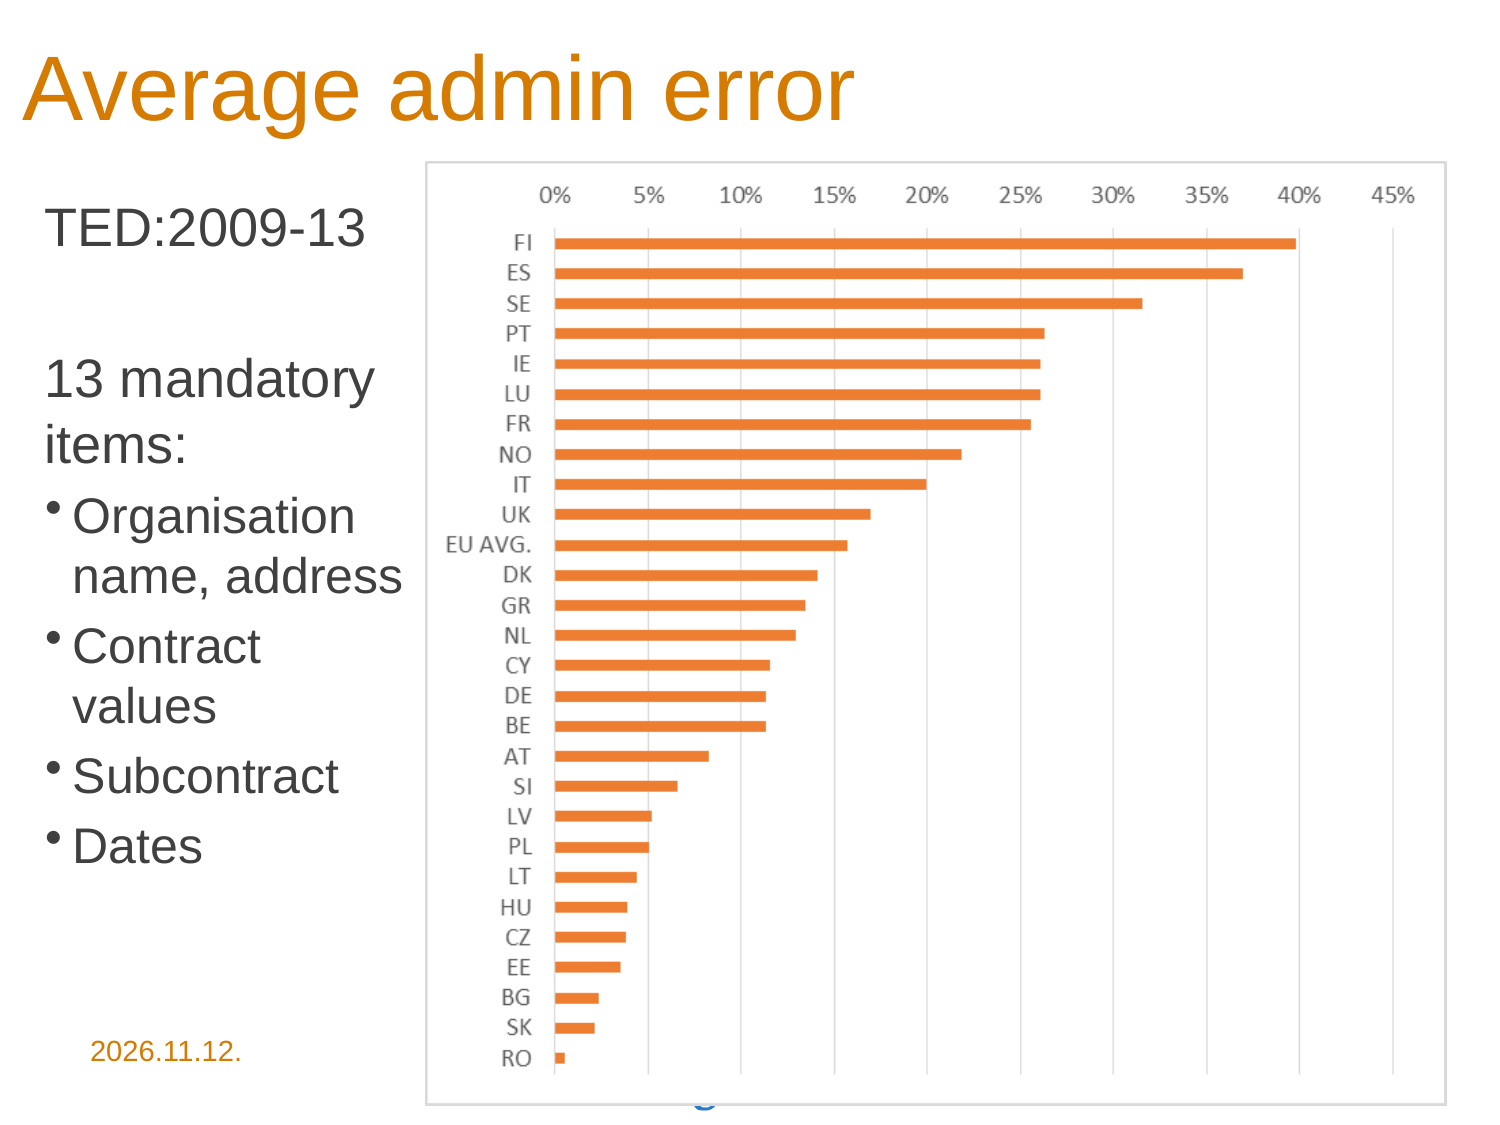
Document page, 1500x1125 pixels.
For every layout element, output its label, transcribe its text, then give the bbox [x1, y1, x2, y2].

text_box TED:2009-13 13 mandatory items: Organisation name, address Contract values Subcontract Dates [29, 184, 419, 1020]
title Average admin error [0, 19, 880, 149]
picture [642, 1107, 858, 1115]
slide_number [74, 1024, 419, 1103]
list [424, 161, 1448, 1107]
